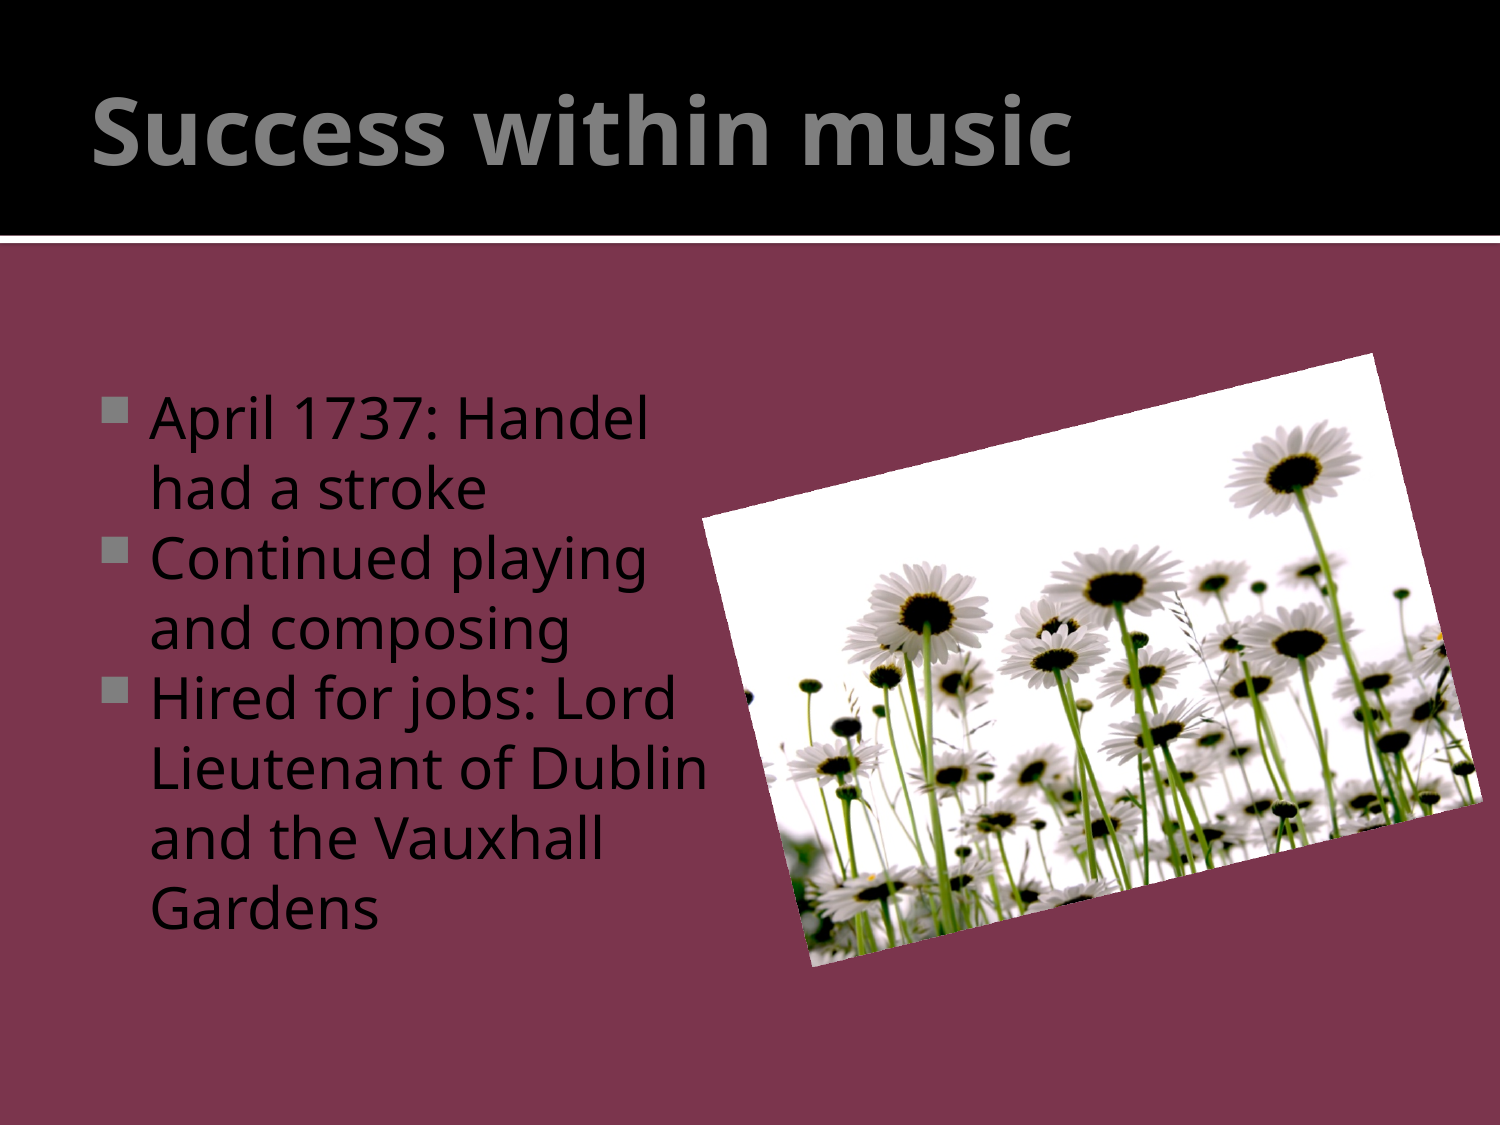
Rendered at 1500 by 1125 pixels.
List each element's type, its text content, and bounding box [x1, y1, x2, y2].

picture [703, 354, 1482, 967]
title Success within music [75, 24, 1425, 231]
list April 1737: Handel had a stroke Continued playing and composing Hired for jobs: Lord Lieutenant of Dublin and the Vauxhall Gardens [62, 366, 725, 1125]
